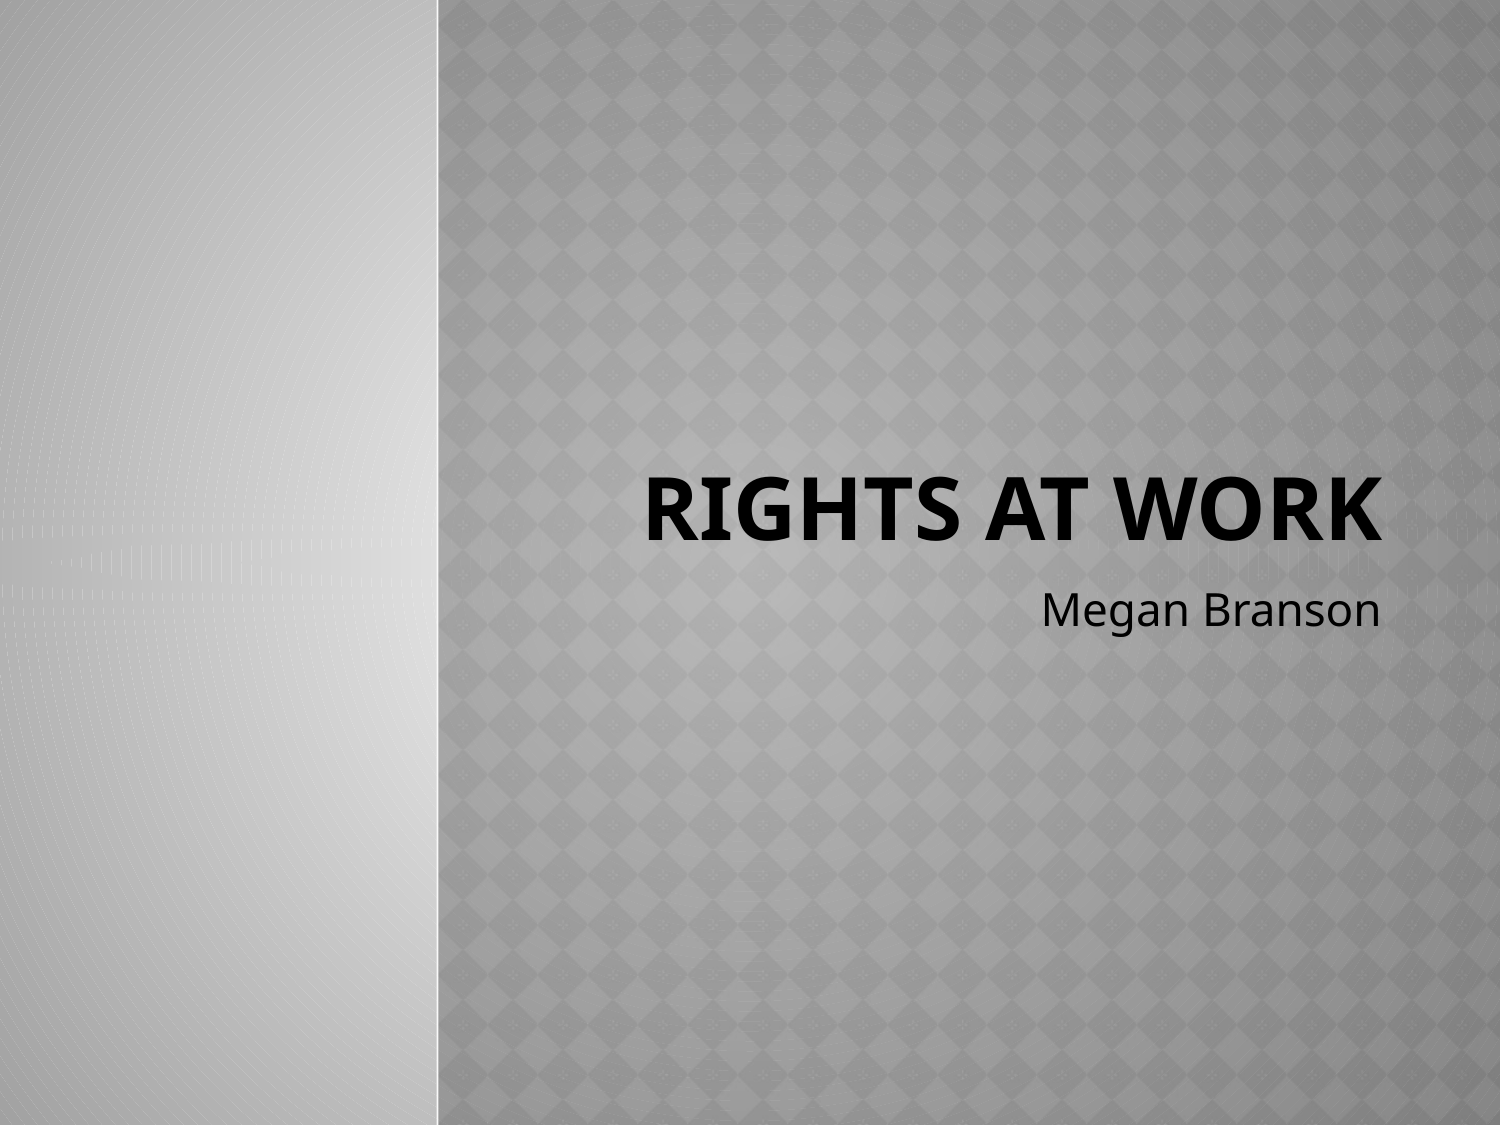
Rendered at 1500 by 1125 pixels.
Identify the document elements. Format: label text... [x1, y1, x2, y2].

subtitle Megan Branson [550, 580, 1390, 762]
title Rights at Work [552, 87, 1390, 558]
